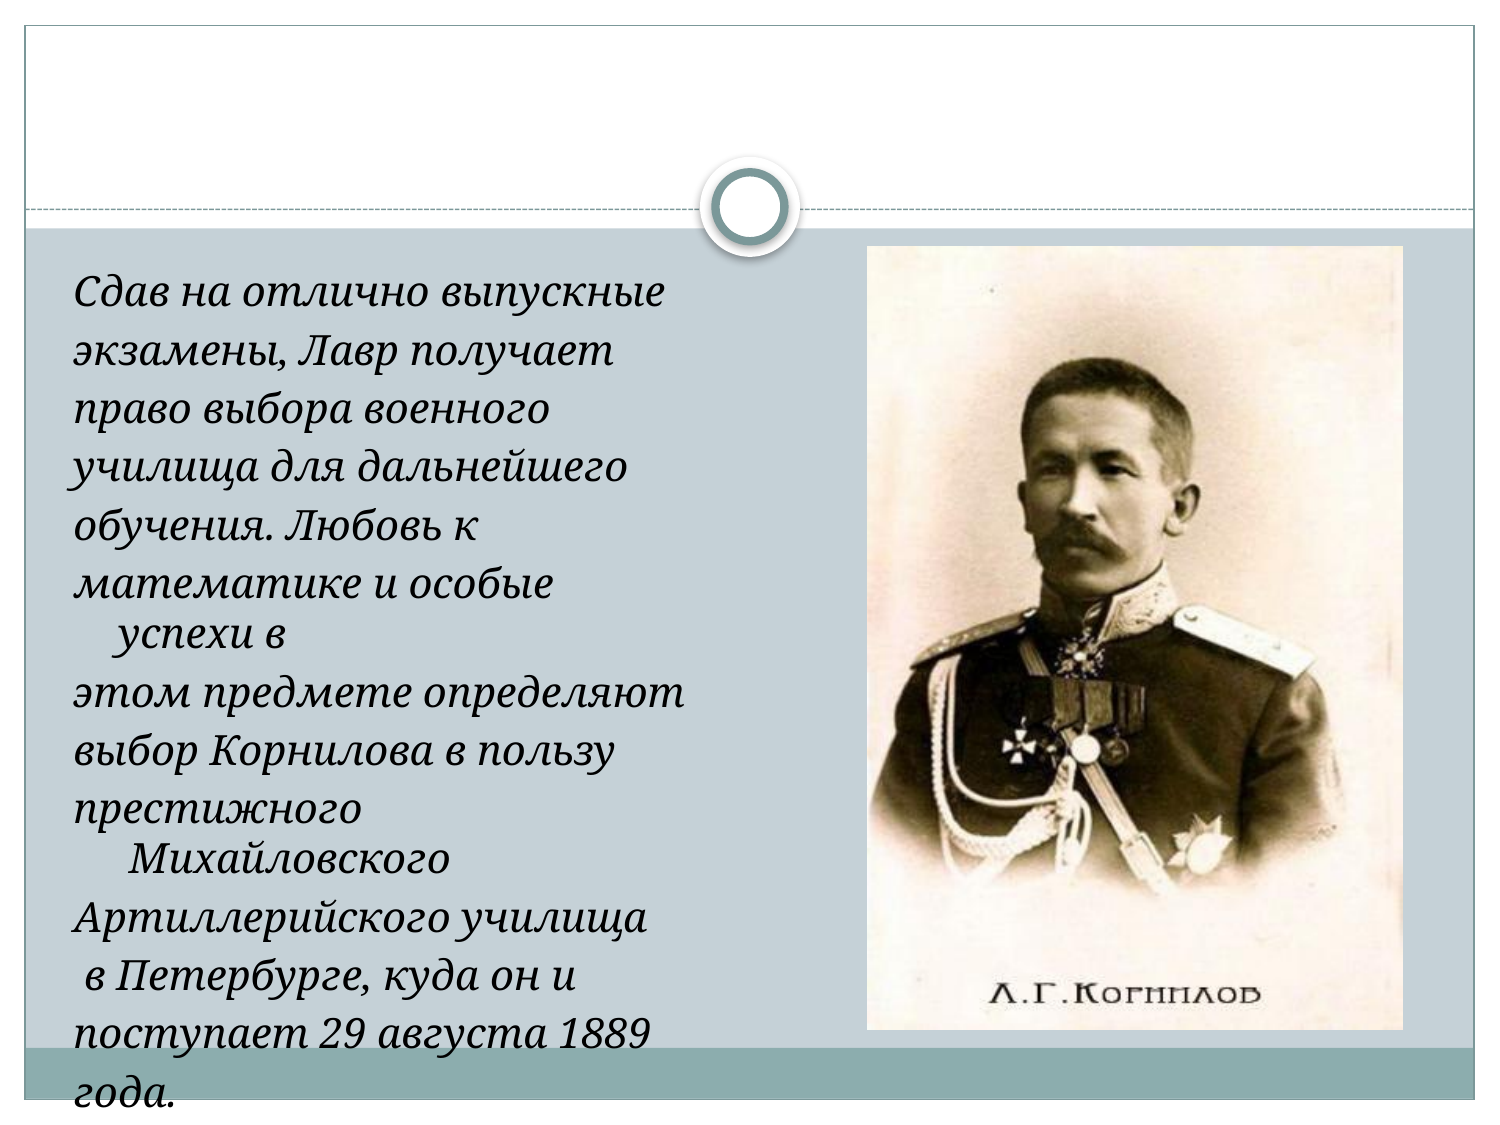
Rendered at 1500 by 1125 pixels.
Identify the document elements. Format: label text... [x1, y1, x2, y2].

picture [866, 245, 1404, 1030]
list Сдав на отлично выпускные экзамены, Лавр получает право выбора военного училища для дальнейшего обучения. Любовь к математике и особые успехи в этом предмете определяют выбор Корнилова в пользу престижного Михайловского Артиллерийского училища в Петербурге, куда он и поступает 29 августа 1889 года. [58, 257, 713, 1008]
